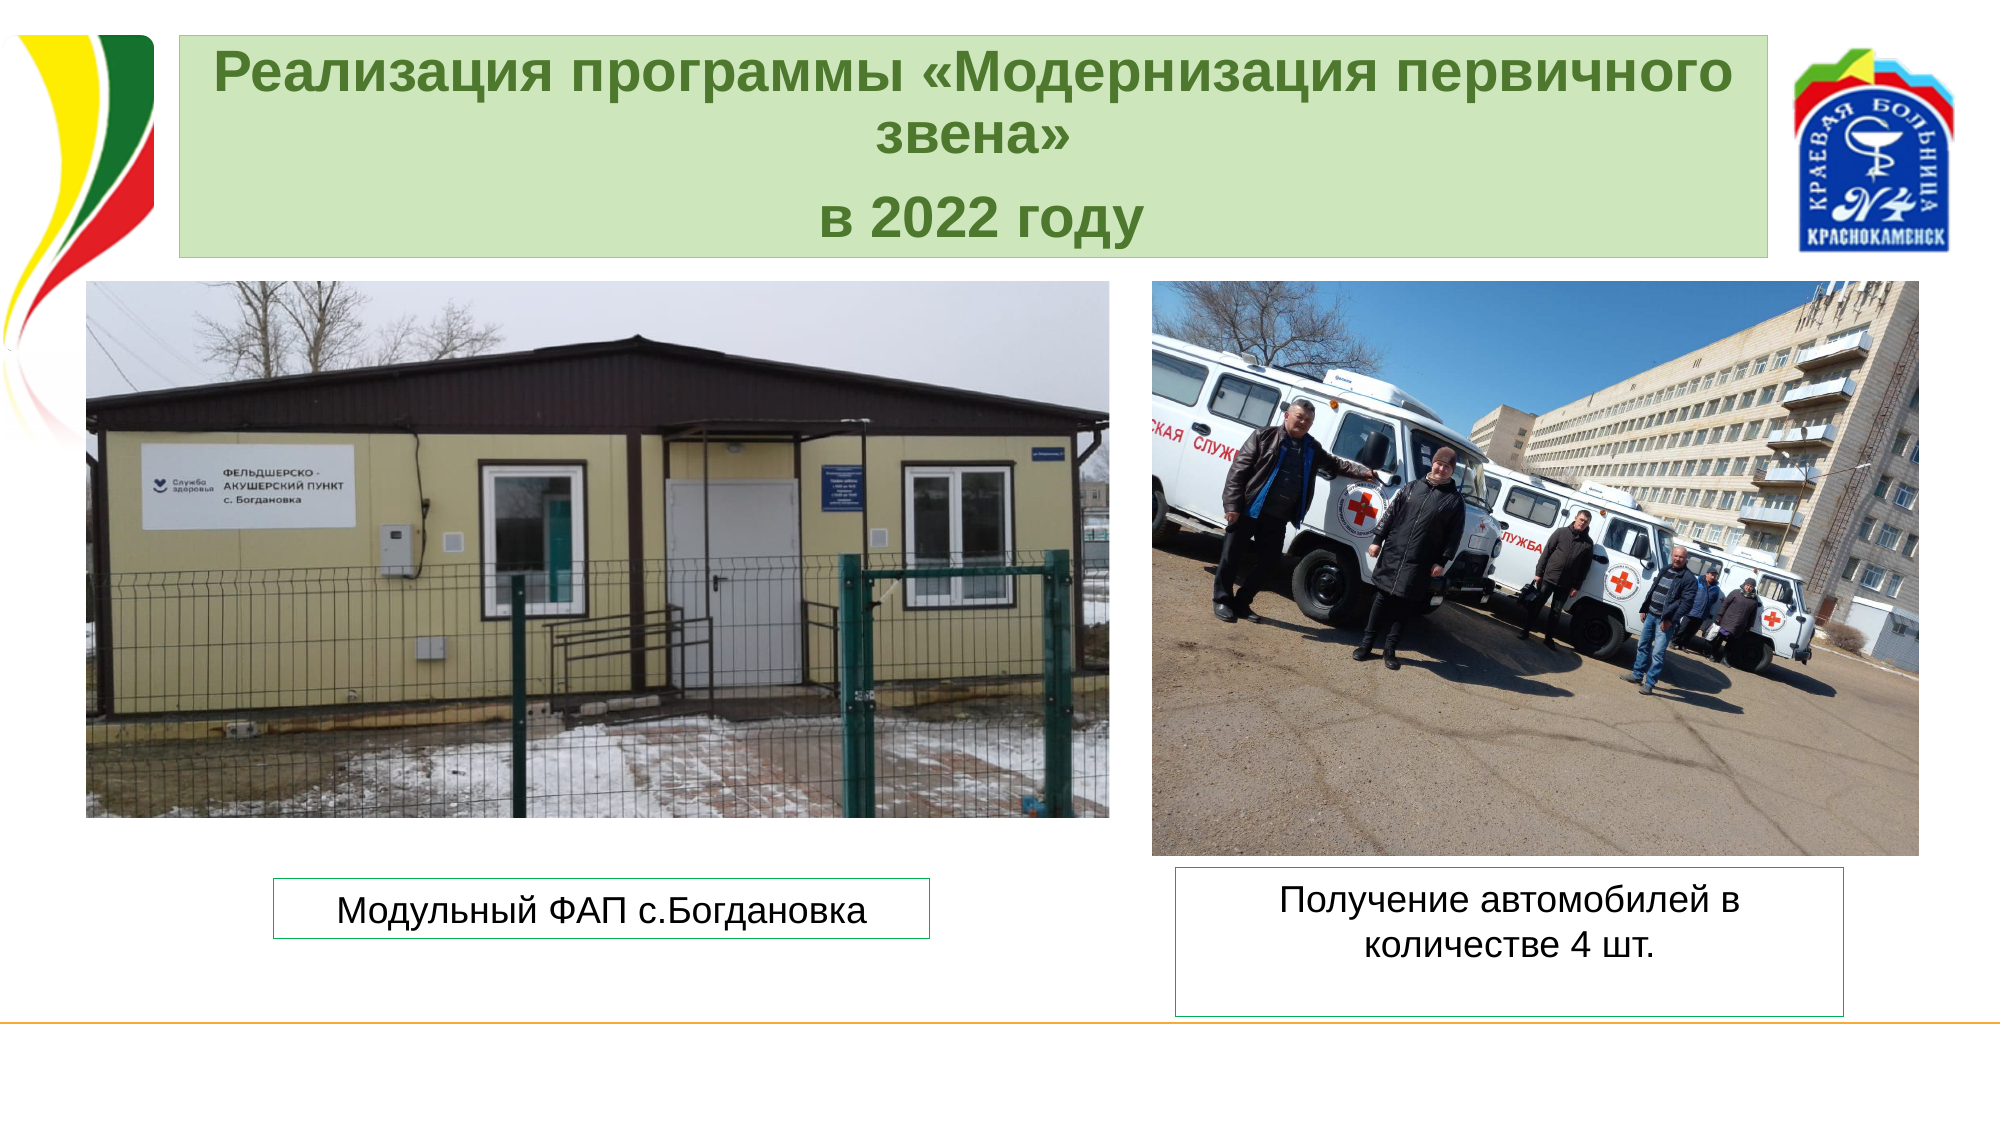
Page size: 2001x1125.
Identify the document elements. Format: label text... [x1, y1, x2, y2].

text_box Реализация программы «Модернизация первичного звена» в 2022 году [179, 35, 1768, 258]
text_box Модульный ФАП с.Богдановка [273, 878, 930, 939]
picture [1152, 280, 1919, 856]
picture [1773, 23, 1972, 270]
picture [0, 34, 1110, 818]
text_box Получение автомобилей в количестве 4 шт. [1175, 867, 1844, 1017]
